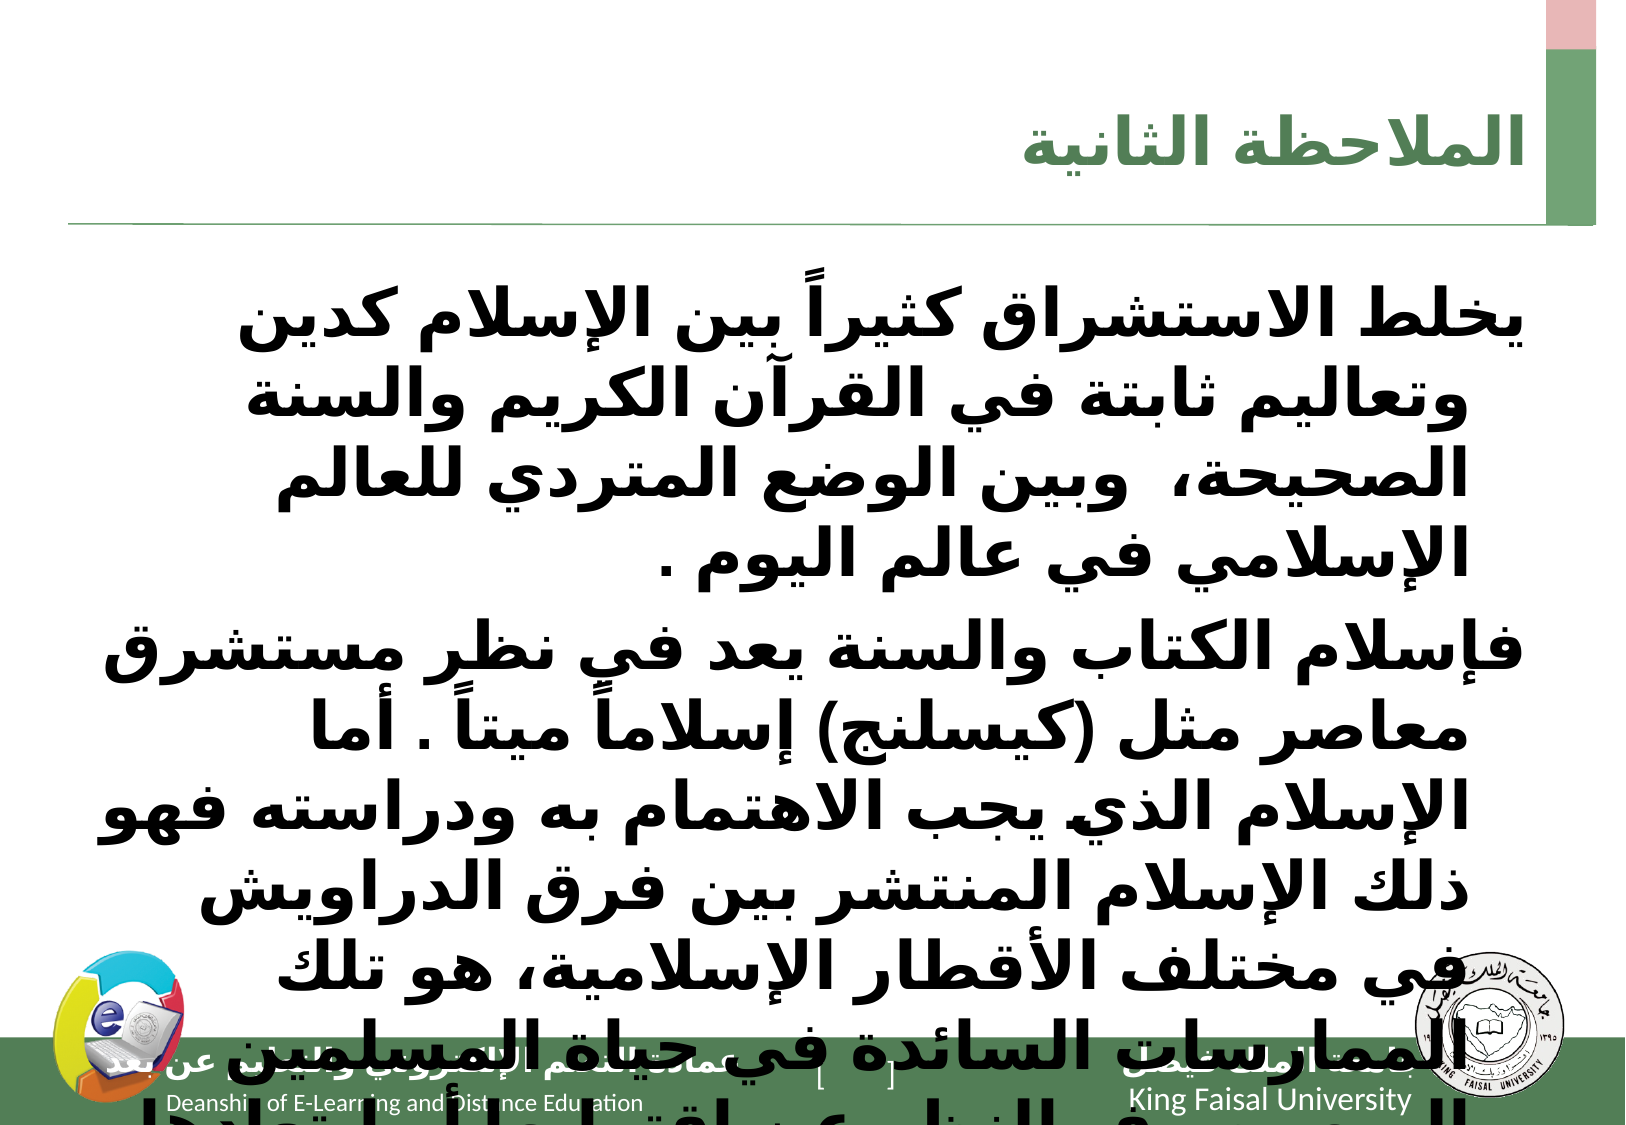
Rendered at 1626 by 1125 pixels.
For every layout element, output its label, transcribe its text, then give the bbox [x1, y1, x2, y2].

title الملاحظة الثانية [80, 44, 1544, 233]
list يخلط الاستشراق كثيراً بين الإسلام كدين وتعاليم ثابتة في القرآن الكريم والسنة الصحيحة، وبين الوضع المتردي للعالم الإسلامي في عالم اليوم . فإسلام الكتاب والسنة يعد في نظر مستشرق معاصر مثل (كيسلنج) إسلاماً ميتاً . أما الإسلام الذي يجب الاهتمام به ودراسته فهو ذلك الإسلام المنتشر بين فرق الدراويش في مختلف الأقطار الإسلامية، هو تلك الممارسات السائدة في حياة المسلمين اليوم بصرف النظر عن اقترابها أو ابتعادها من الإسلام الأول . [80, 262, 1544, 1006]
picture [170, 1097, 178, 1104]
picture [1412, 949, 1567, 1100]
picture [50, 949, 188, 1104]
